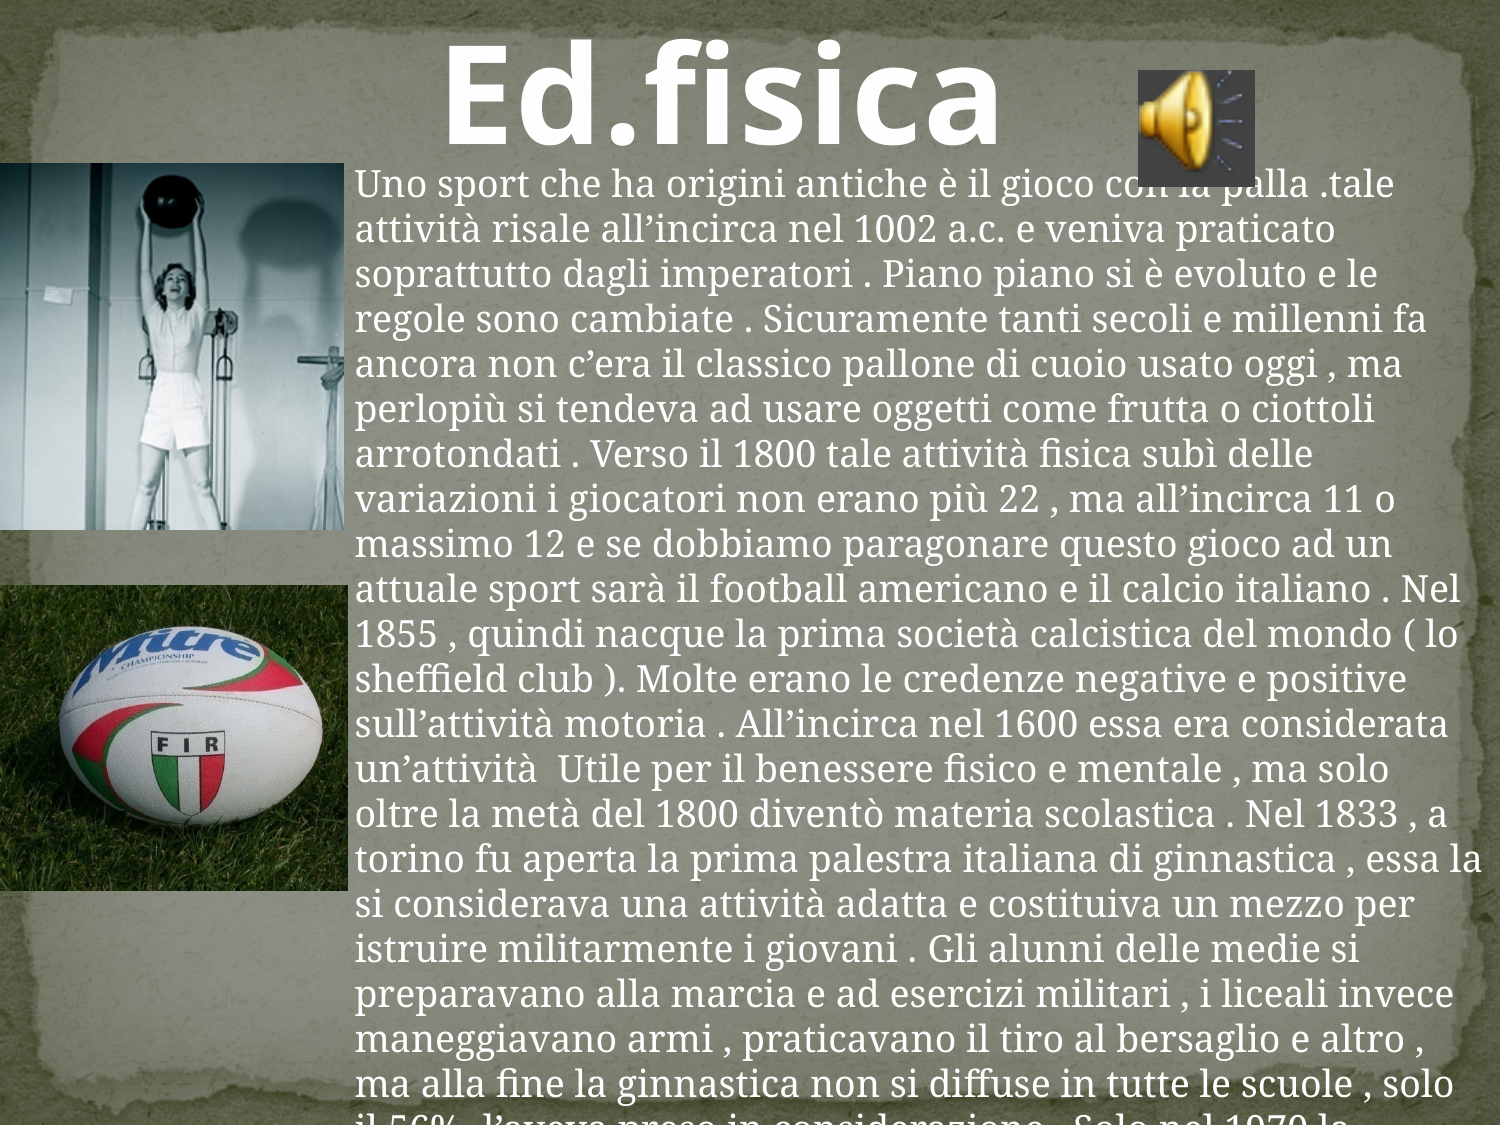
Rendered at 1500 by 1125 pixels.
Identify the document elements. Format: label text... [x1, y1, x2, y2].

picture [0, 585, 348, 891]
picture [1137, 69, 1255, 187]
text_box Ed.fisica [422, 0, 1023, 152]
text_box Uno sport che ha origini antiche è il gioco con la palla .tale attività risale all’incirca nel 1002 a.c. e veniva praticato soprattutto dagli imperatori . Piano piano si è evoluto e le regole sono cambiate . Sicuramente tanti secoli e millenni fa ancora non c’era il classico pallone di cuoio usato oggi , ma perlopiù si tendeva ad usare oggetti come frutta o ciottoli arrotondati . Verso il 1800 tale attività fisica subì delle variazioni i giocatori non erano più 22 , ma all’incirca 11 o massimo 12 e se dobbiamo paragonare questo gioco ad un attuale sport sarà il football americano e il calcio italiano . Nel 1855 , quindi nacque la prima società calcistica del mondo ( lo sheffield club ). Molte erano le credenze negative e positive sull’attività motoria . All’incirca nel 1600 essa era considerata un’attività Utile per il benessere fisico e mentale , ma solo oltre la metà del 1800 diventò materia scolastica . Nel 1833 , a torino fu aperta la prima palestra italiana di ginnastica , essa la si considerava una attività adatta e costituiva un mezzo per istruire militarmente i giovani . Gli alunni delle medie si preparavano alla marcia e ad esercizi militari , i liceali invece maneggiavano armi , praticavano il tiro al bersaglio e altro , ma alla fine la ginnastica non si diffuse in tutte le scuole , solo il 56% l’aveva preso in considerazione . Solo nel 1970 la ginnastica entra in tutte le scuole medie , anche se mancavano mezzi adatti e buoni insegnanti . [339, 152, 1500, 1125]
picture [0, 163, 344, 530]
